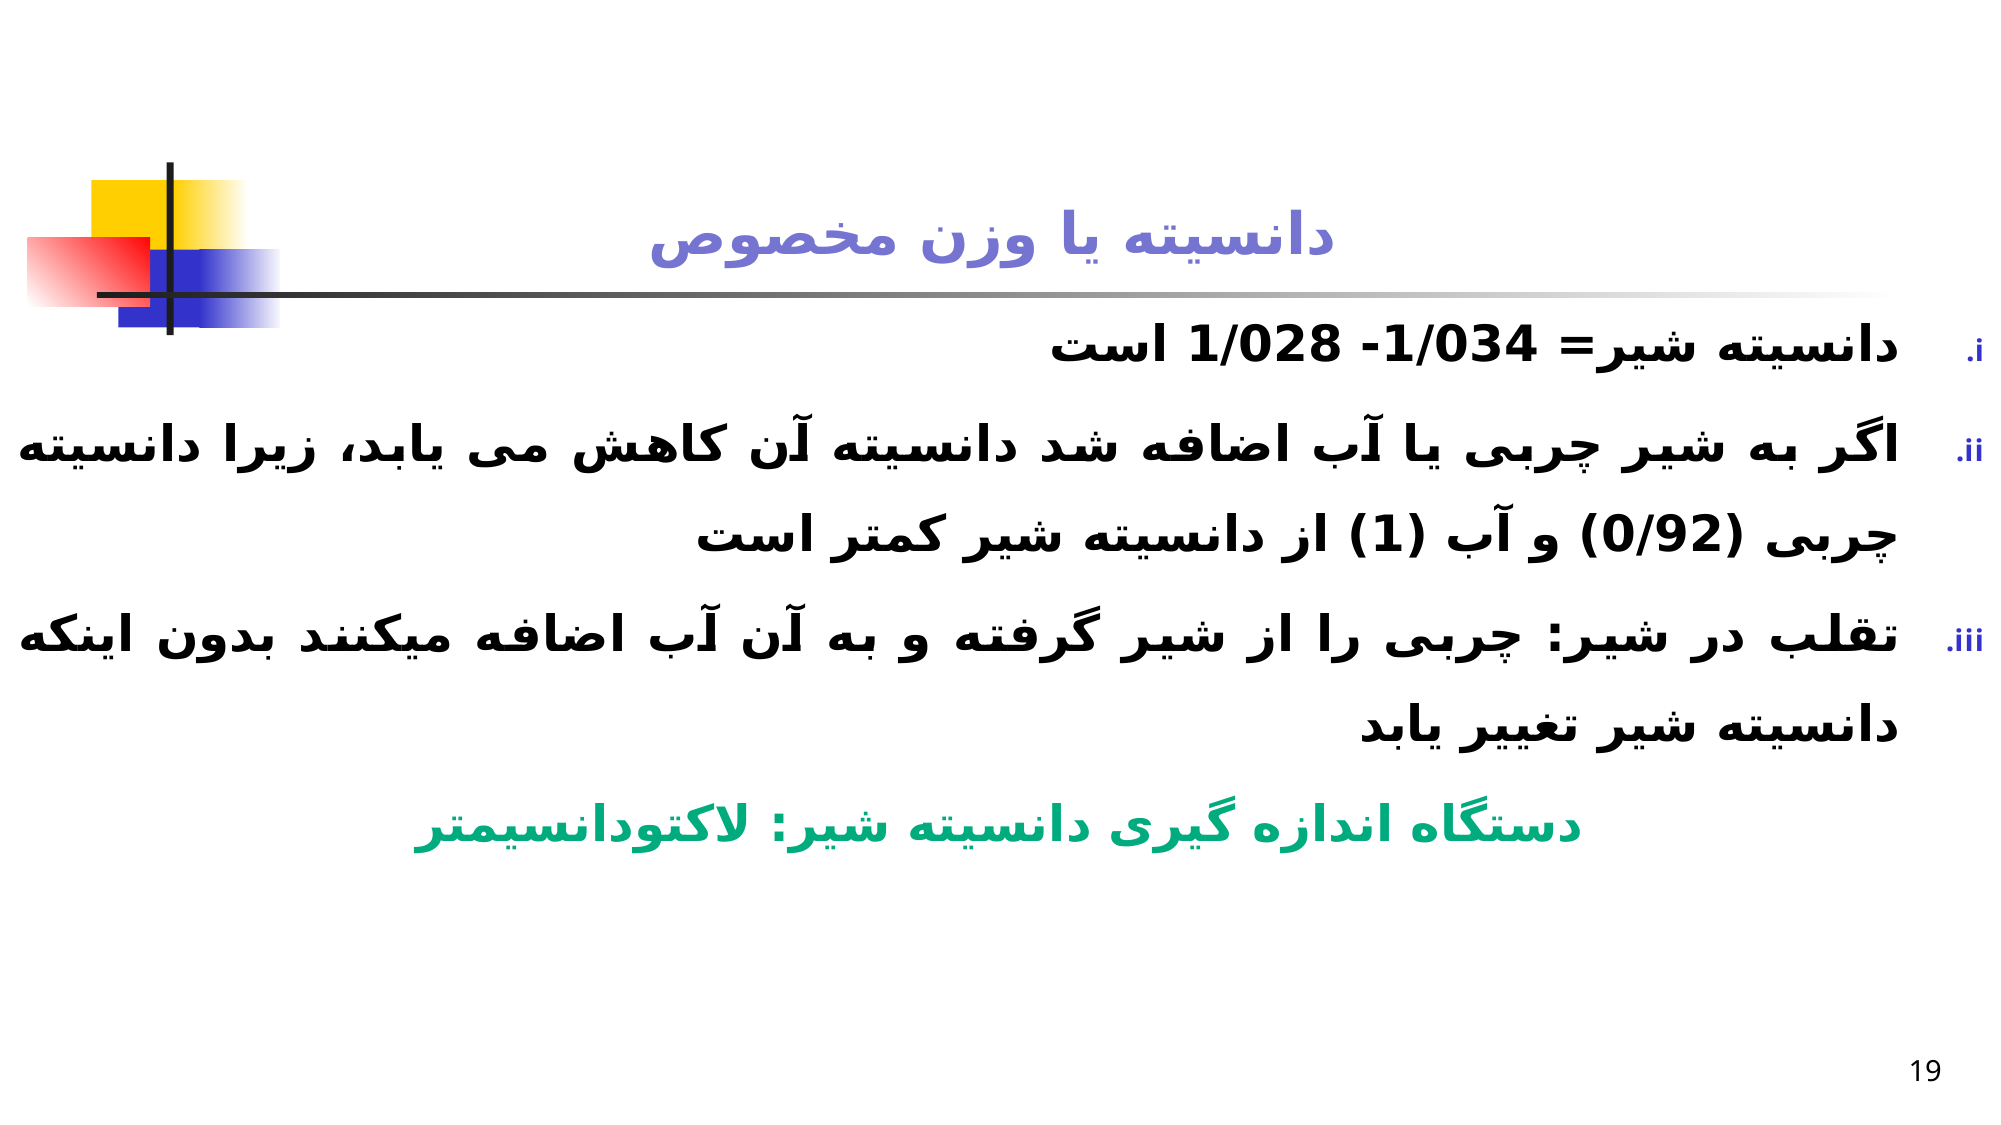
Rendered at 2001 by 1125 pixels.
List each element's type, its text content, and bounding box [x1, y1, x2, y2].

list دانسیته شیر= 1/034- 1/028 است اگر به شیر چربی یا آب اضافه شد دانسیته آن کاهش می یابد، زیرا دانسیته چربی (0/92) و آب (1) از دانسیته شیر کمتر است تقلب در شیر: چربی را از شیر گرفته و به آن آب اضافه میکنند بدون اینکه دانسیته شیر تغییر یابد دستگاه اندازه گیری دانسیته شیر: لاکتودانسیمتر [0, 274, 2000, 1125]
title دانسیته یا وزن مخصوص [140, 34, 1846, 274]
